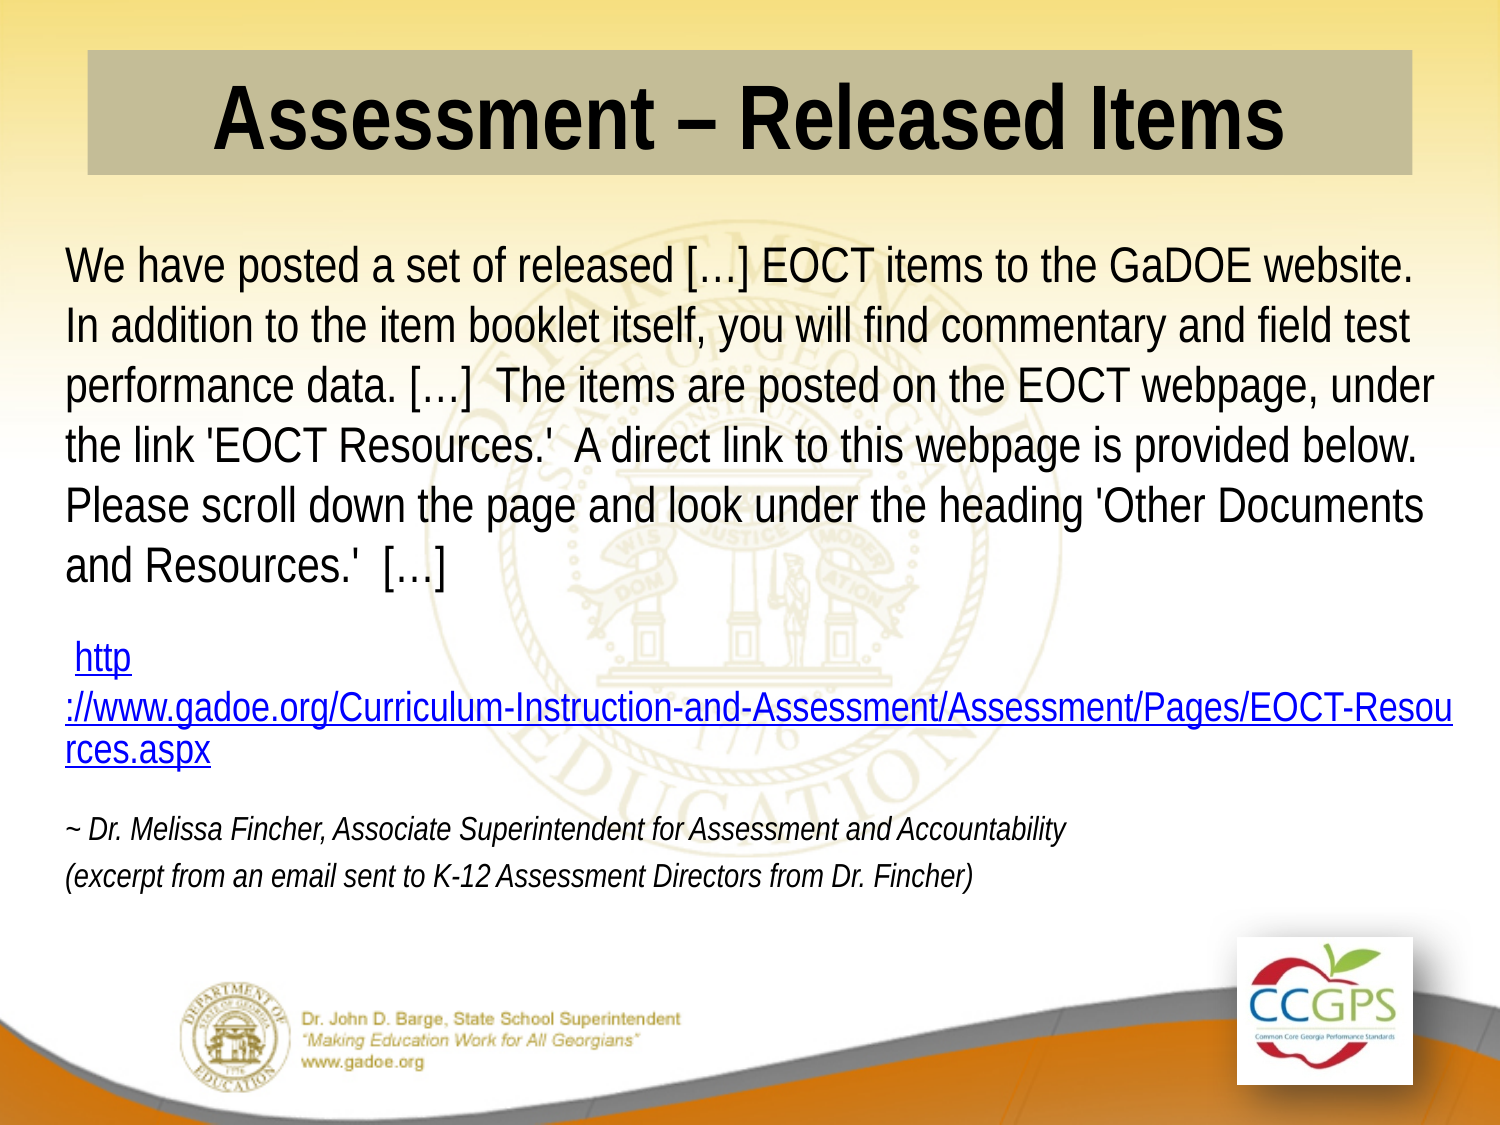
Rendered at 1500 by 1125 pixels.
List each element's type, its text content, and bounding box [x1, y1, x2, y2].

picture [0, 0, 1500, 1125]
title Assessment – Released Items [87, 49, 1413, 176]
list We have posted a set of released […] EOCT items to the GaDOE website. In addition to the item booklet itself, you will find commentary and field test performance data. […] The items are posted on the EOCT webpage, under the link 'EOCT Resources.' A direct link to this webpage is provided below. Please scroll down the page and look under the heading 'Other Documents and Resources.' […] http://www.gadoe.org/Curriculum-Instruction-and-Assessment/Assessment/Pages/EOCT-Resources.aspx ~ Dr. Melissa Fincher, Associate Superintendent for Assessment and Accountability (excerpt from an email sent to K-12 Assessment Directors from Dr. Fincher) [49, 224, 1476, 956]
